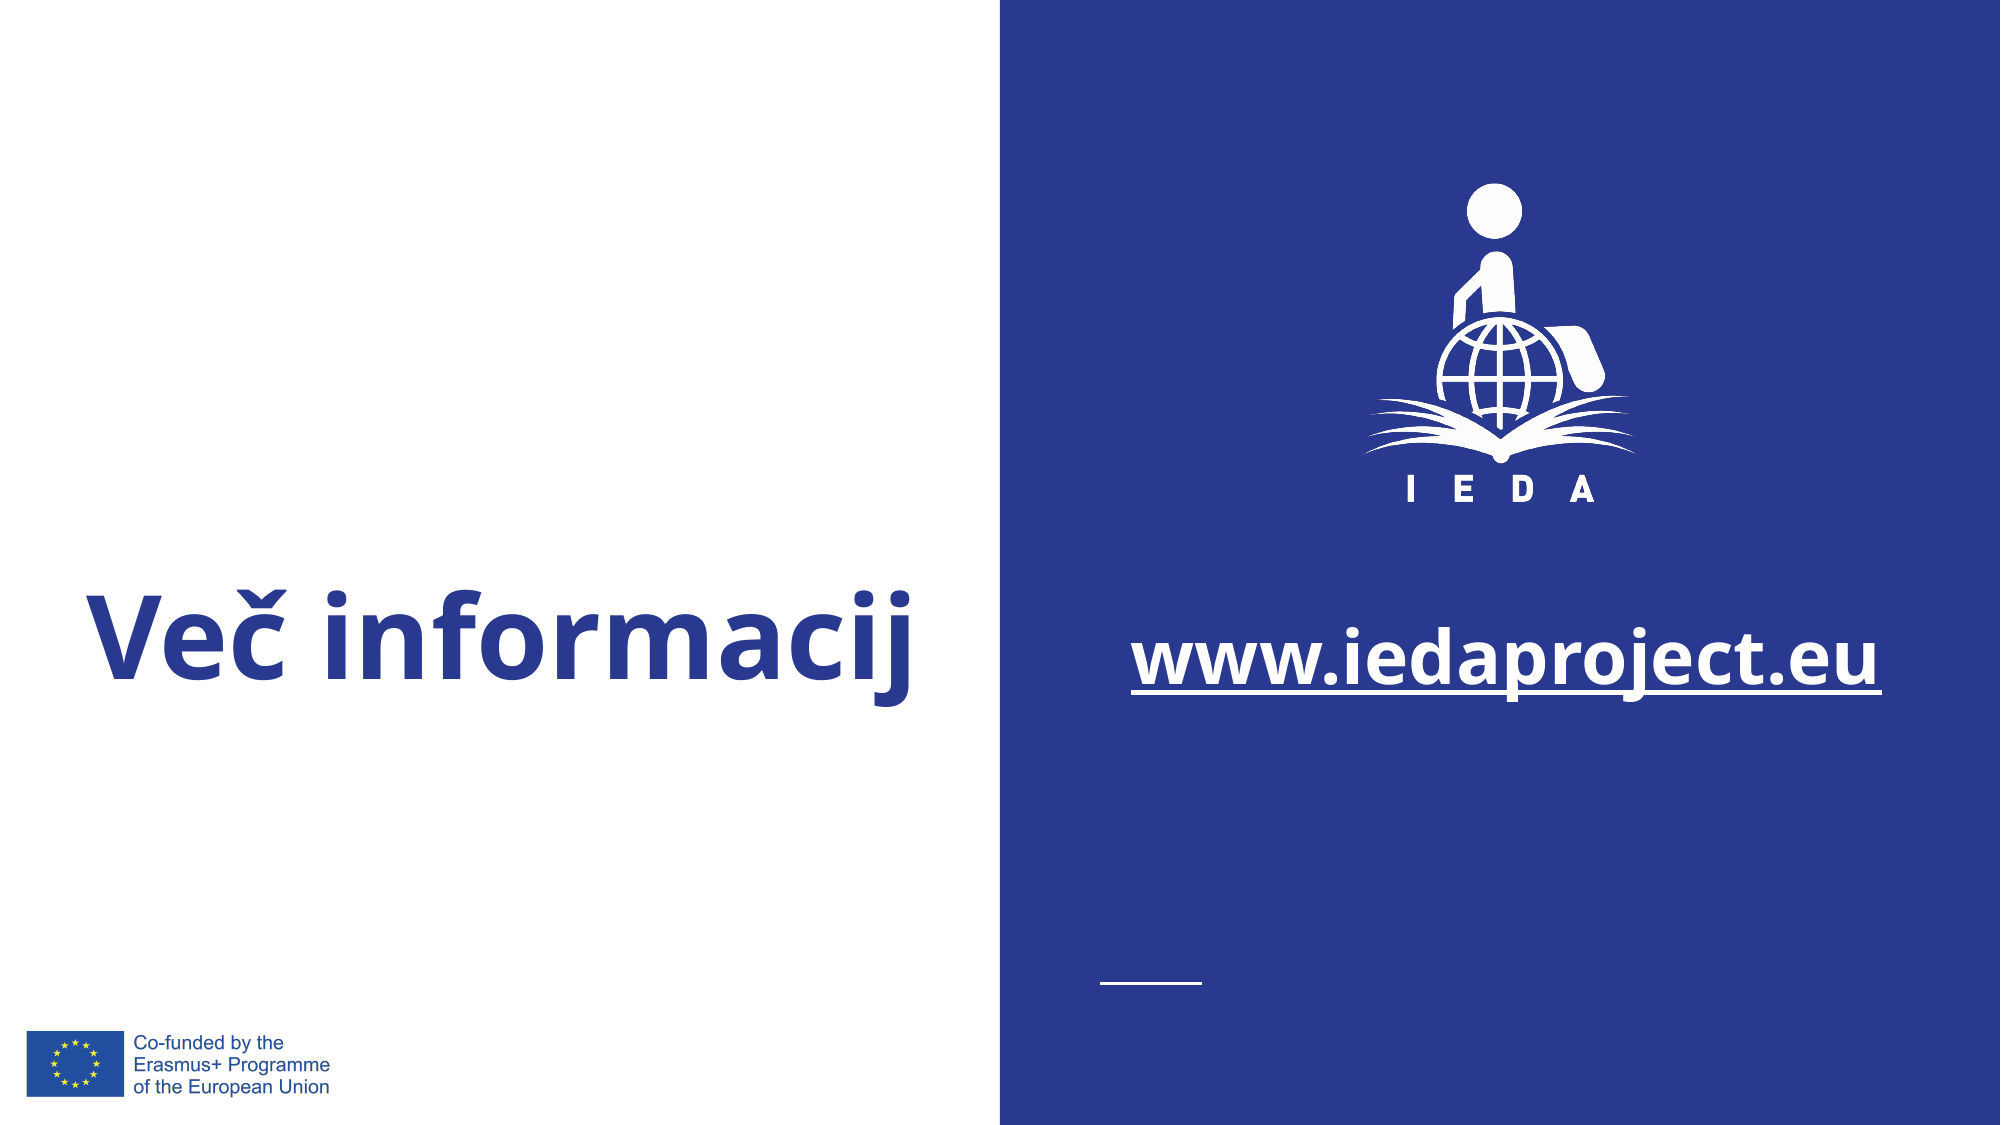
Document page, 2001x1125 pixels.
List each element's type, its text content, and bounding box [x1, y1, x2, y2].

list www.iedaproject.eu [1080, 243, 1920, 1052]
picture [1325, 143, 1675, 542]
picture [26, 1031, 582, 1103]
title Več informacij [59, 391, 945, 734]
